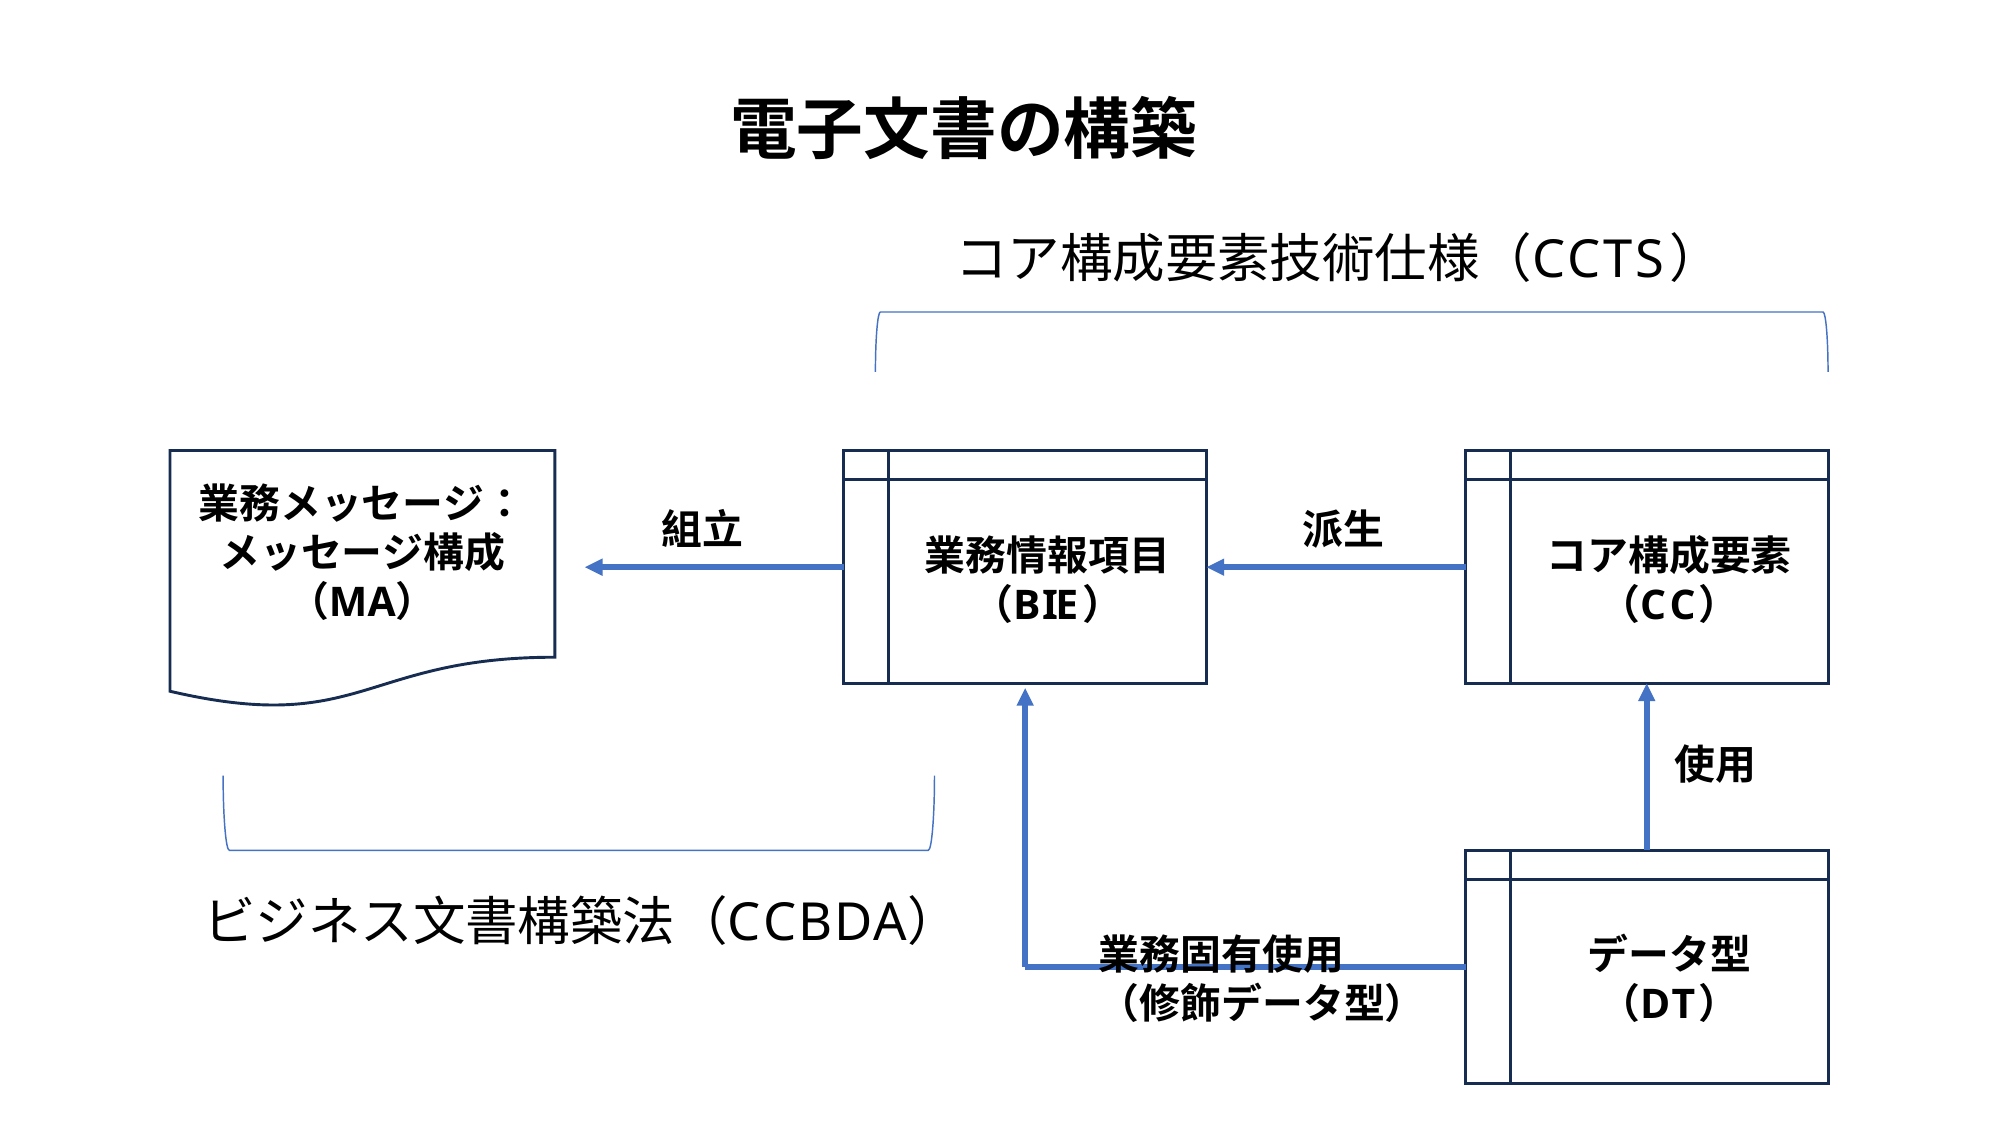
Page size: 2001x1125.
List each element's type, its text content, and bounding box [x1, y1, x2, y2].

picture [168, 213, 1832, 1085]
text_box 電子文書の構築 [545, 79, 1383, 174]
